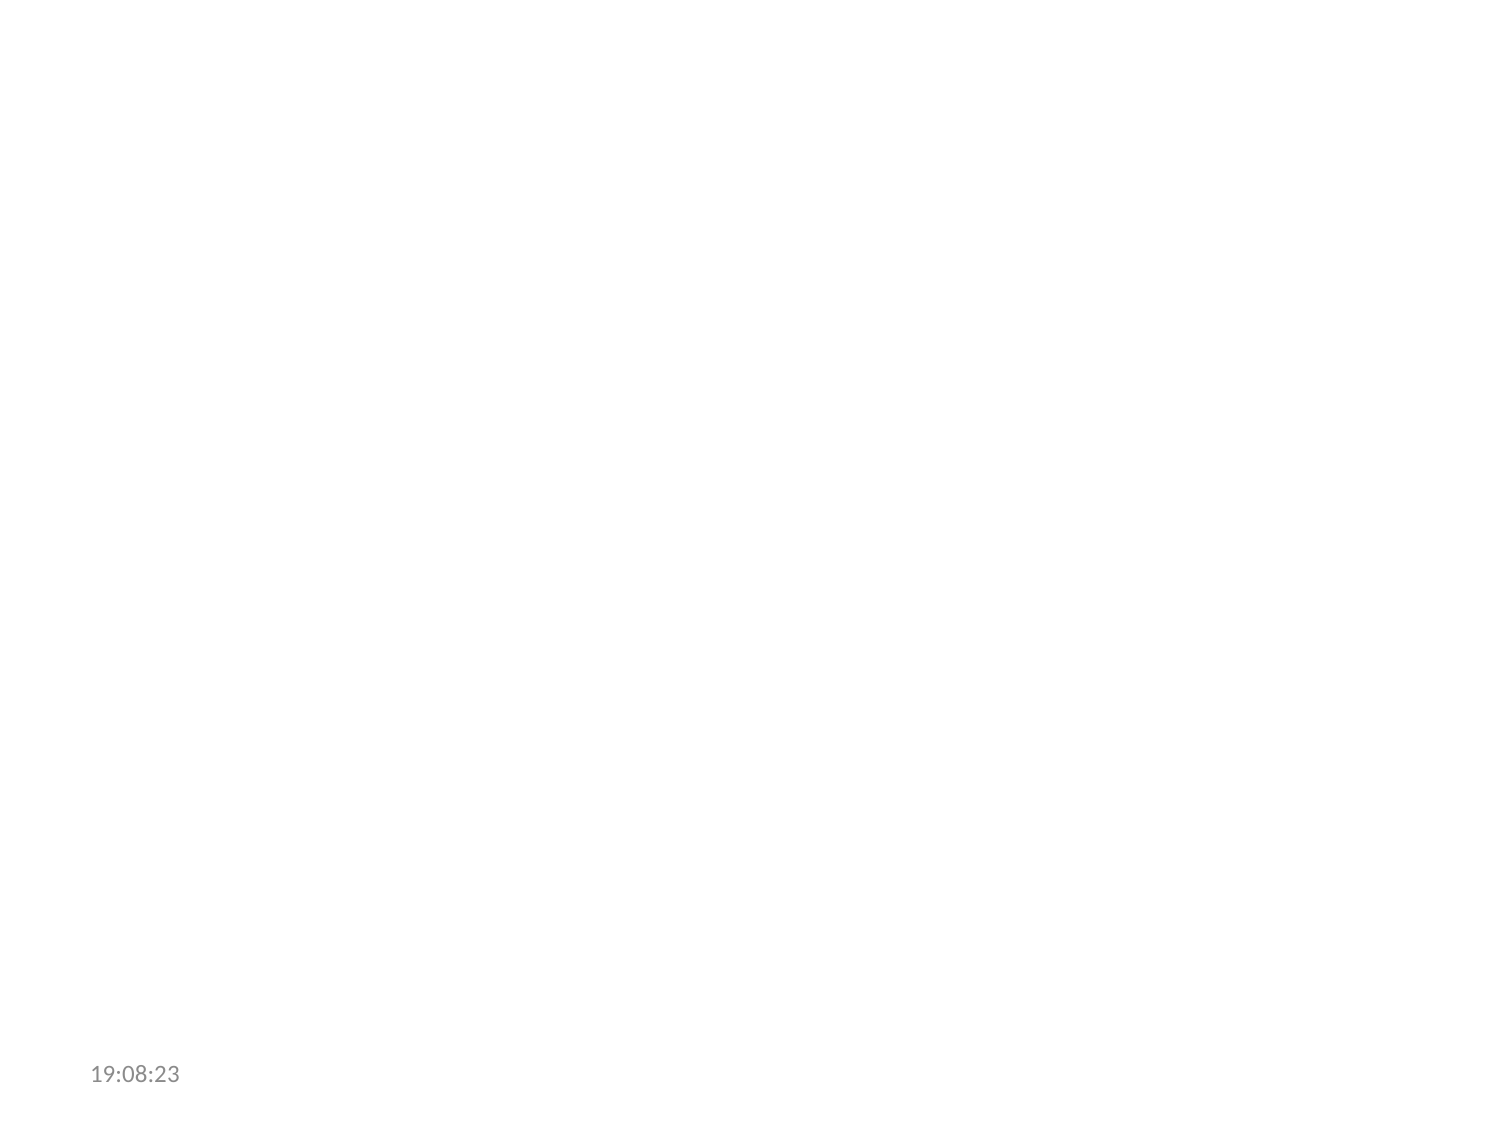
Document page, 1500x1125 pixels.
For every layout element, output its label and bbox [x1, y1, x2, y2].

slide_number [75, 1042, 425, 1103]
